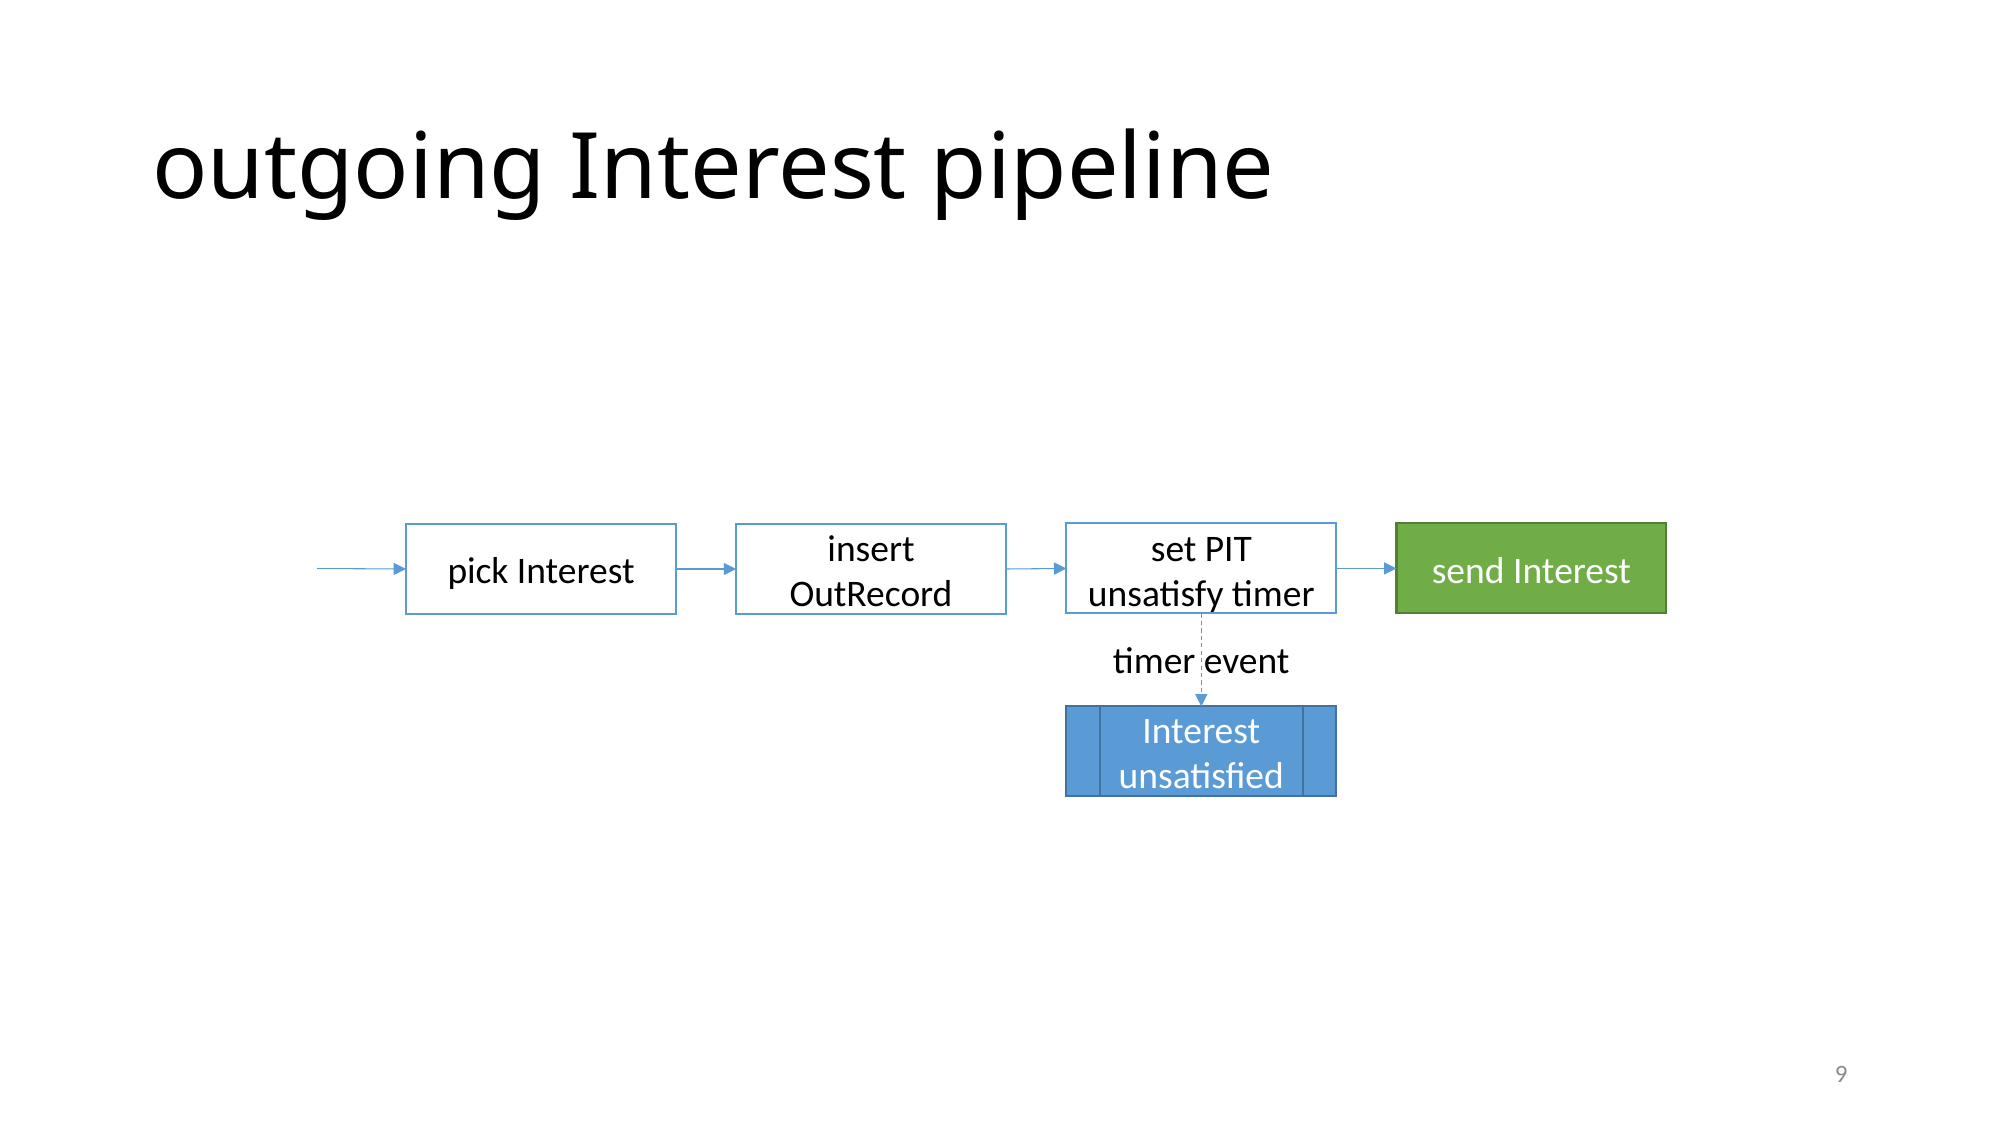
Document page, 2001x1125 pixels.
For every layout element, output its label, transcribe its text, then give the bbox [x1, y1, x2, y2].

text_box pick Interest [405, 523, 677, 615]
text_box insert OutRecord [735, 523, 1007, 615]
text_box send Interest [1395, 522, 1667, 614]
text_box timer event [1098, 628, 1201, 688]
text_box set PIT unsatisfy timer [1065, 522, 1337, 614]
text_box timer event [1202, 628, 1305, 688]
text_box Interest unsatisfied [1065, 705, 1337, 797]
slide_number 9 [1412, 1042, 1863, 1103]
title outgoing Interest pipeline [137, 59, 1863, 278]
